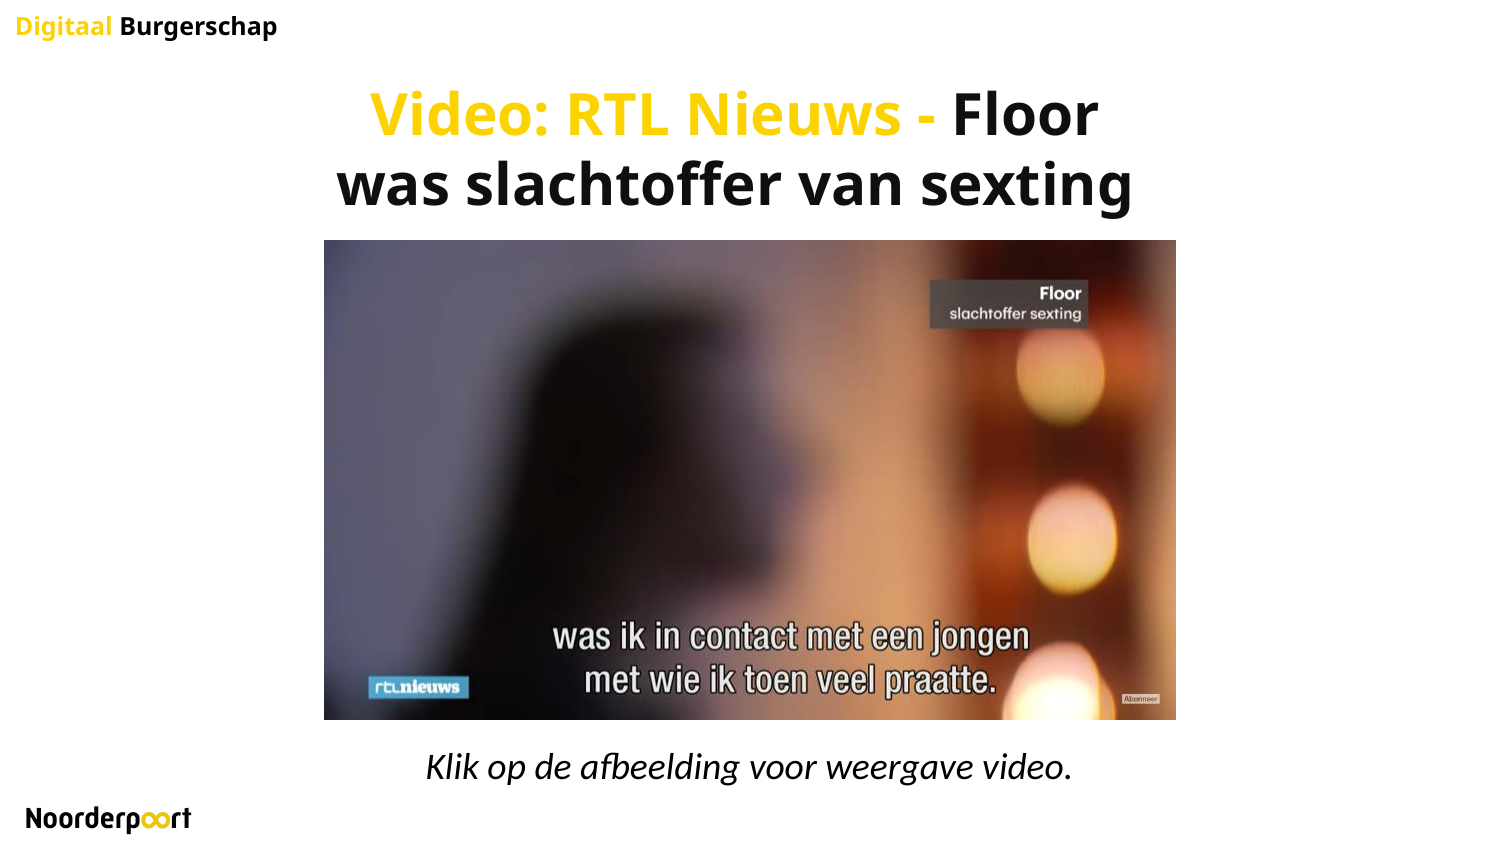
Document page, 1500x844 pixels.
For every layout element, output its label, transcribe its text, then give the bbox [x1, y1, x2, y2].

text_box Digitaal Burgerschap [0, 3, 315, 48]
picture [25, 805, 192, 836]
picture [323, 240, 1177, 721]
text_box Klik op de afbeelding voor weergave video. [410, 734, 1090, 795]
text_box Video: RTL Nieuws - Floor was slachtoffer van sexting [314, 69, 1156, 225]
